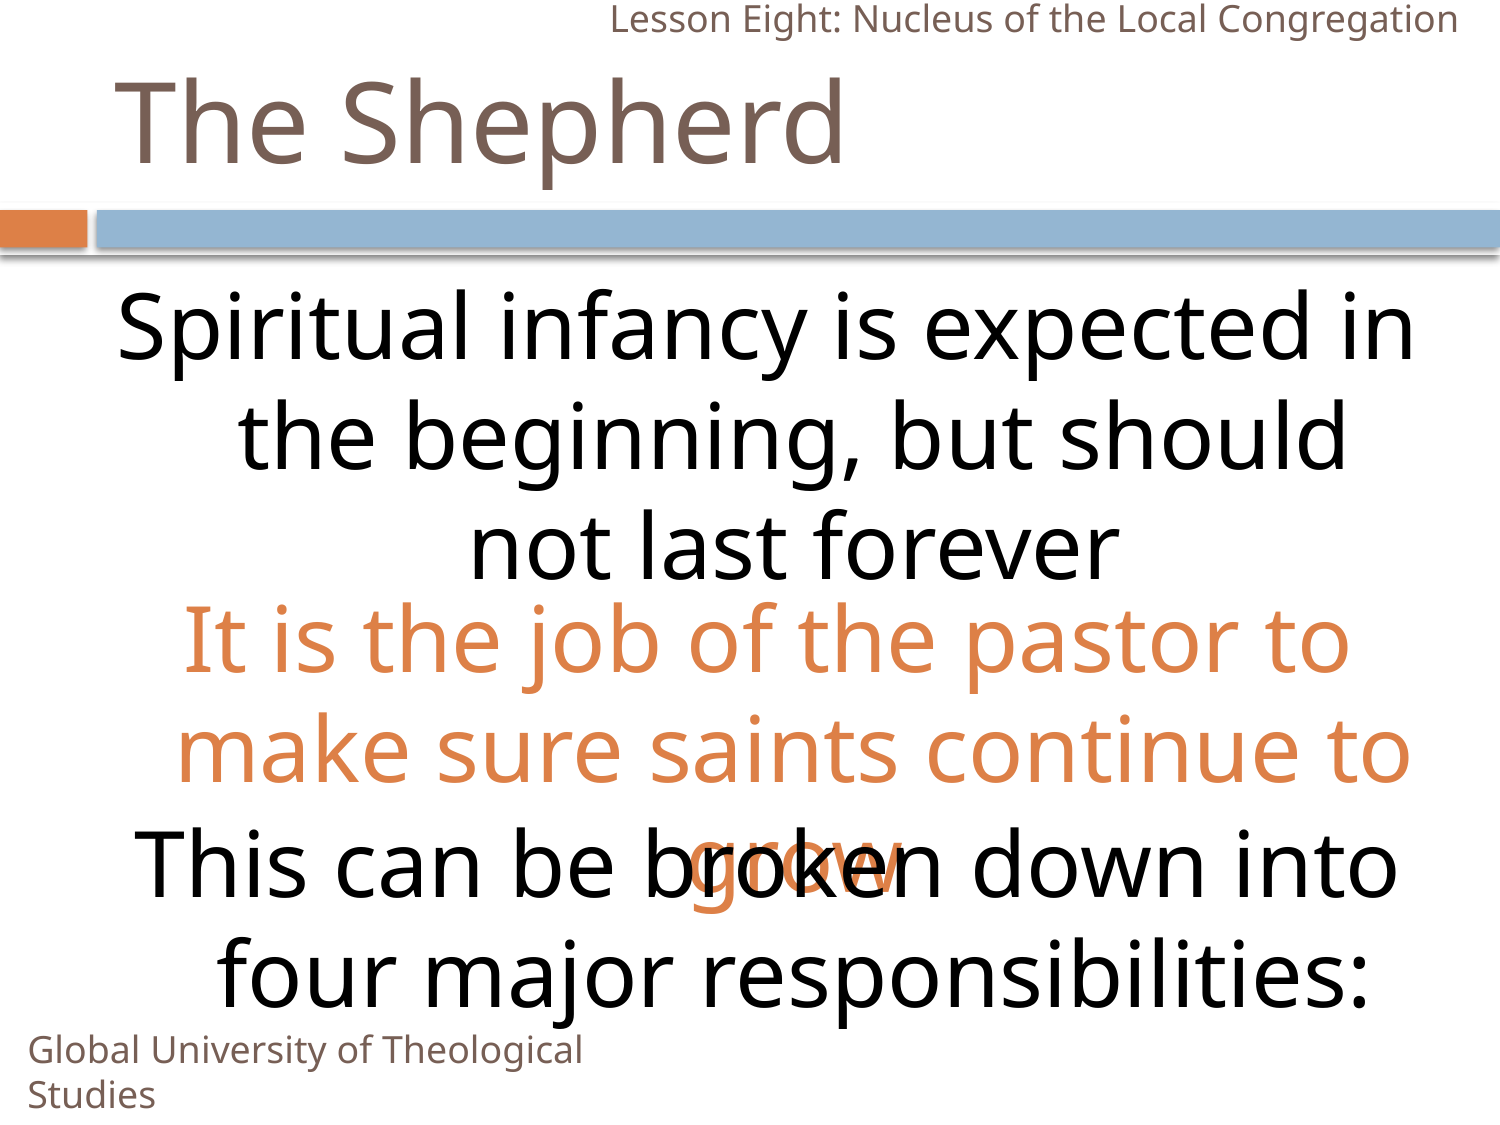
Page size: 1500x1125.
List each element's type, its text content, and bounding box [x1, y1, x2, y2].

title The Shepherd [99, 37, 1438, 200]
text_box Lesson Eight: Nucleus of the Local Congregation [512, 0, 1475, 48]
text_box It is the job of the pastor to make sure saints continue to grow [99, 573, 1438, 750]
text_box Global University of Theological Studies [12, 1018, 713, 1123]
text_box Spiritual infancy is expected in the beginning, but should not last forever [99, 260, 1438, 438]
text_box This can be broken down into four major responsibilities: [99, 798, 1438, 975]
